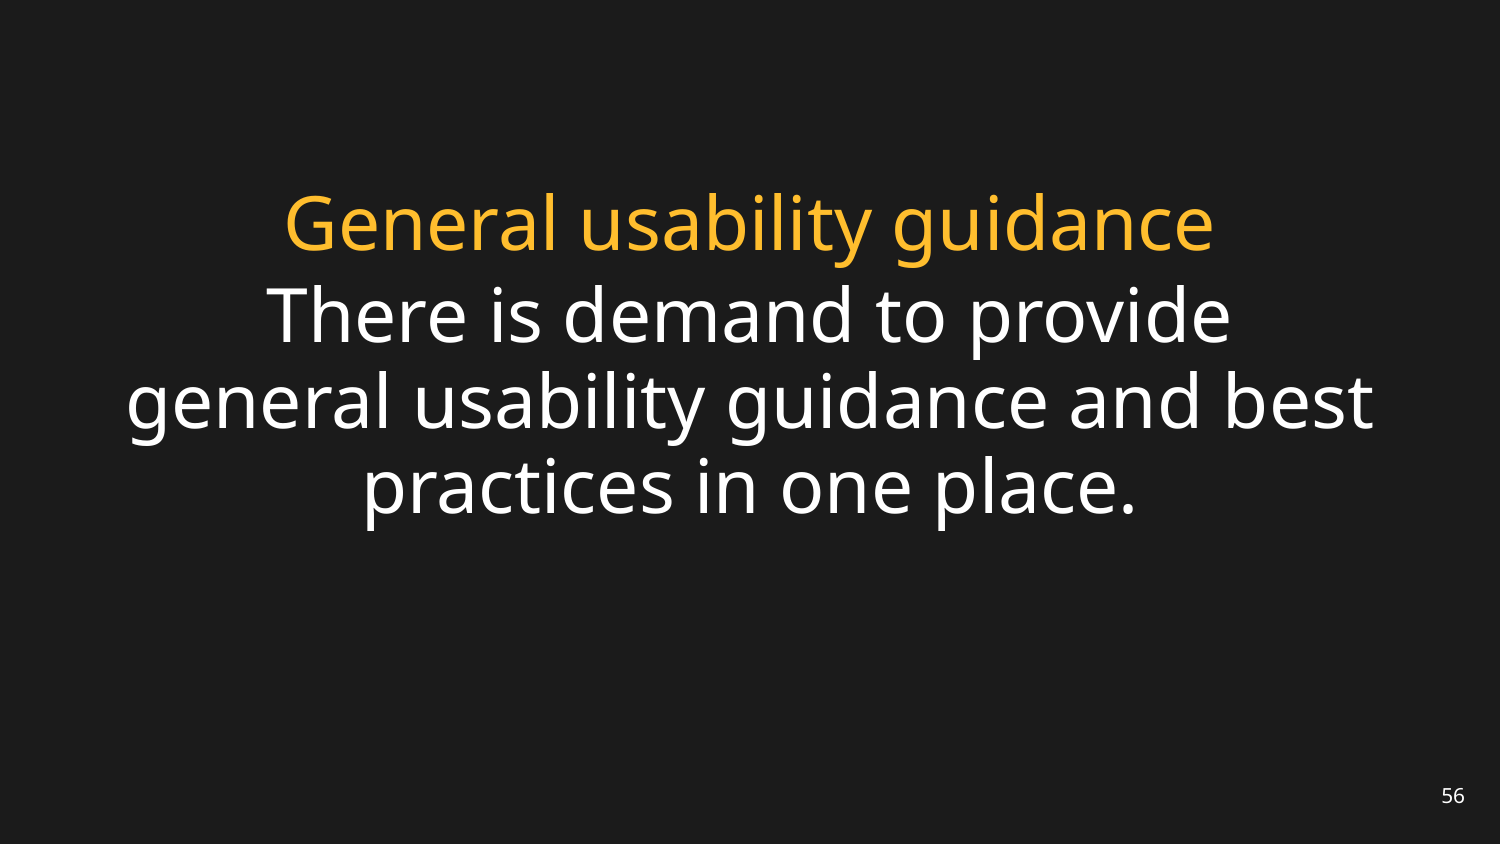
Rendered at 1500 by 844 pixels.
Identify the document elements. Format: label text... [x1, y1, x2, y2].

list There is demand to provide general usability guidance and best practices in one place. [109, 259, 1391, 800]
title General usability guidance [51, 160, 1449, 255]
slide_number 56 [1389, 764, 1480, 830]
